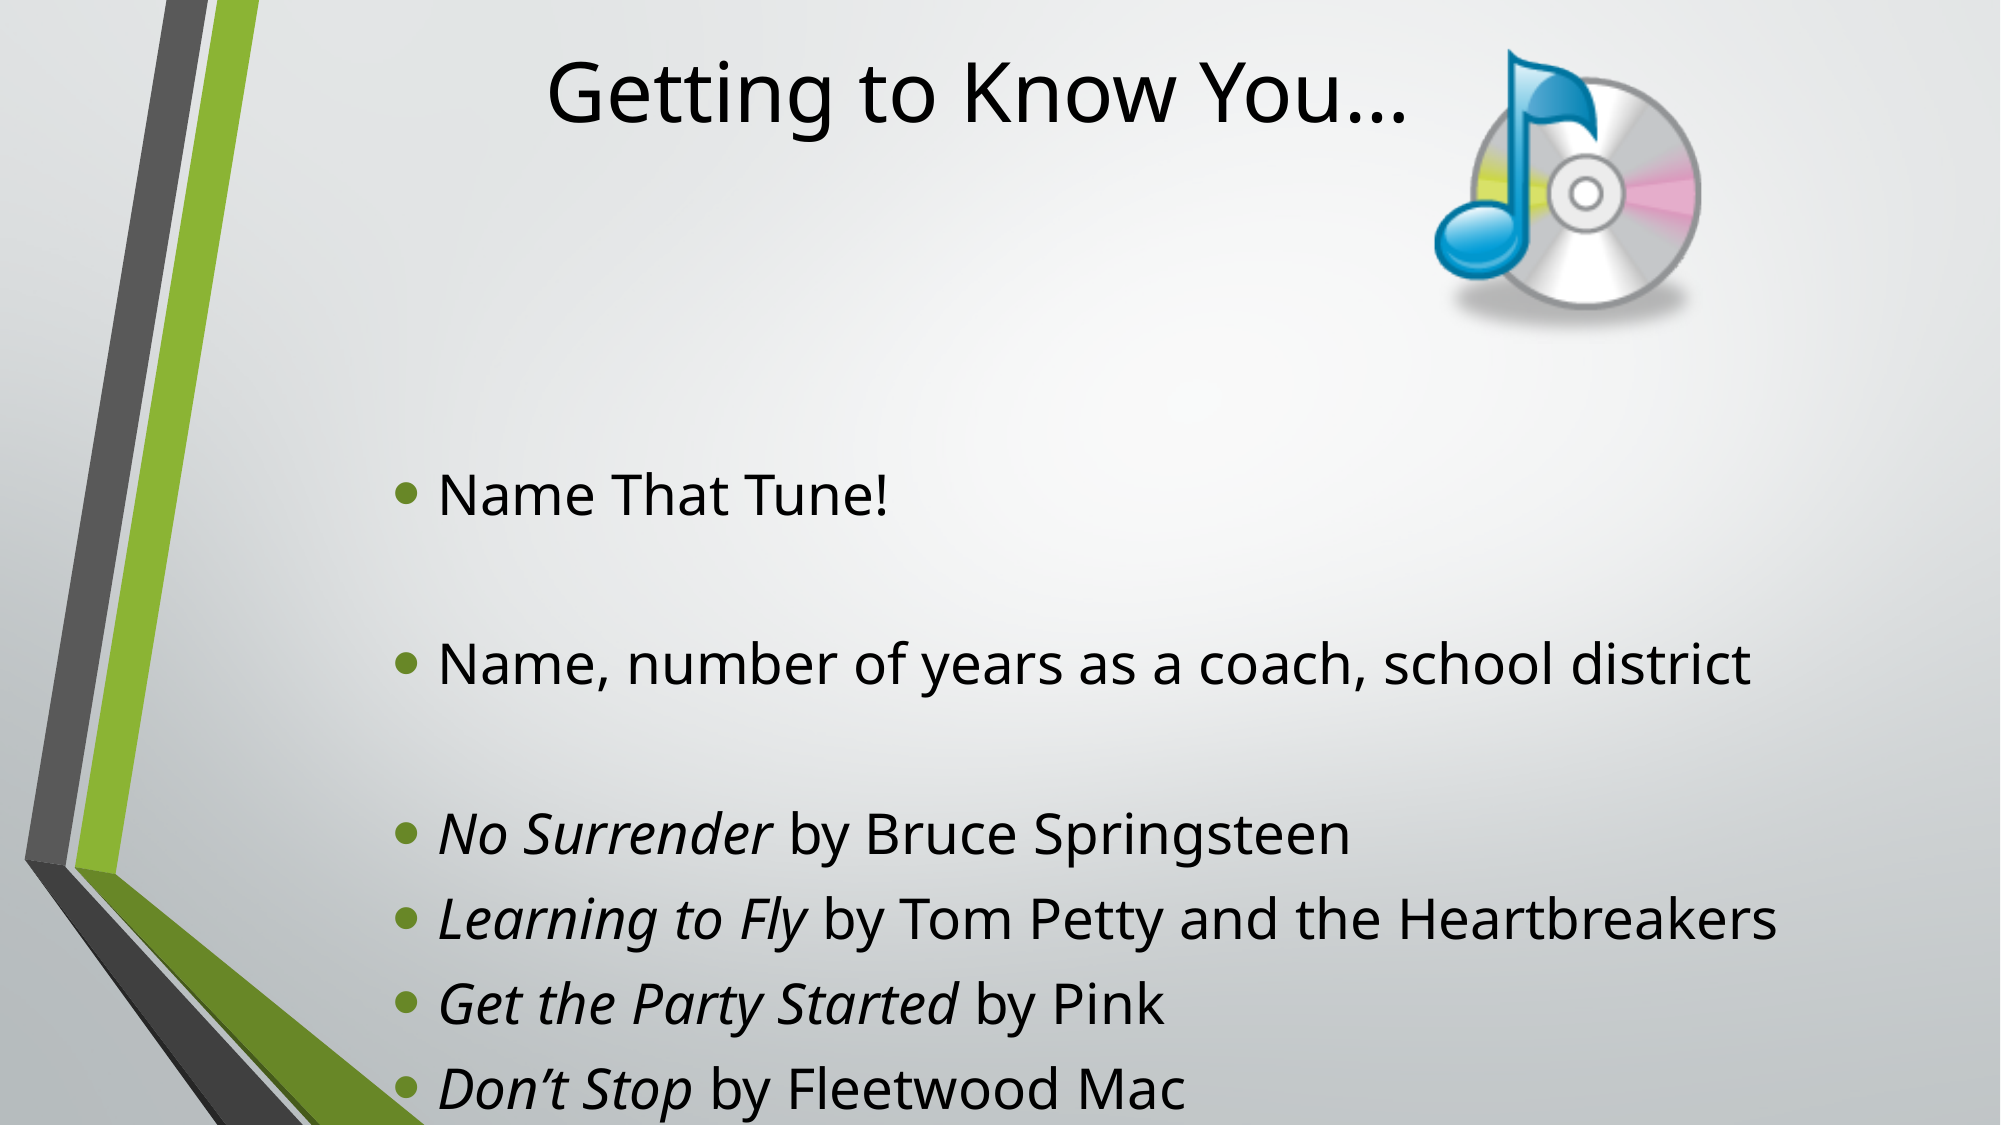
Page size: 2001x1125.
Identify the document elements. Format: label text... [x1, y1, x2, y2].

list Name That Tune! Name, number of years as a coach, school district No Surrender by Bruce Springsteen Learning to Fly by Tom Petty and the Heartbreakers Get the Party Started by Pink Don’t Stop by Fleetwood Mac Thunderstruck by AC/DC [377, 314, 1971, 1125]
picture [1418, 43, 1720, 344]
title Getting to Know You… [237, 0, 1719, 258]
